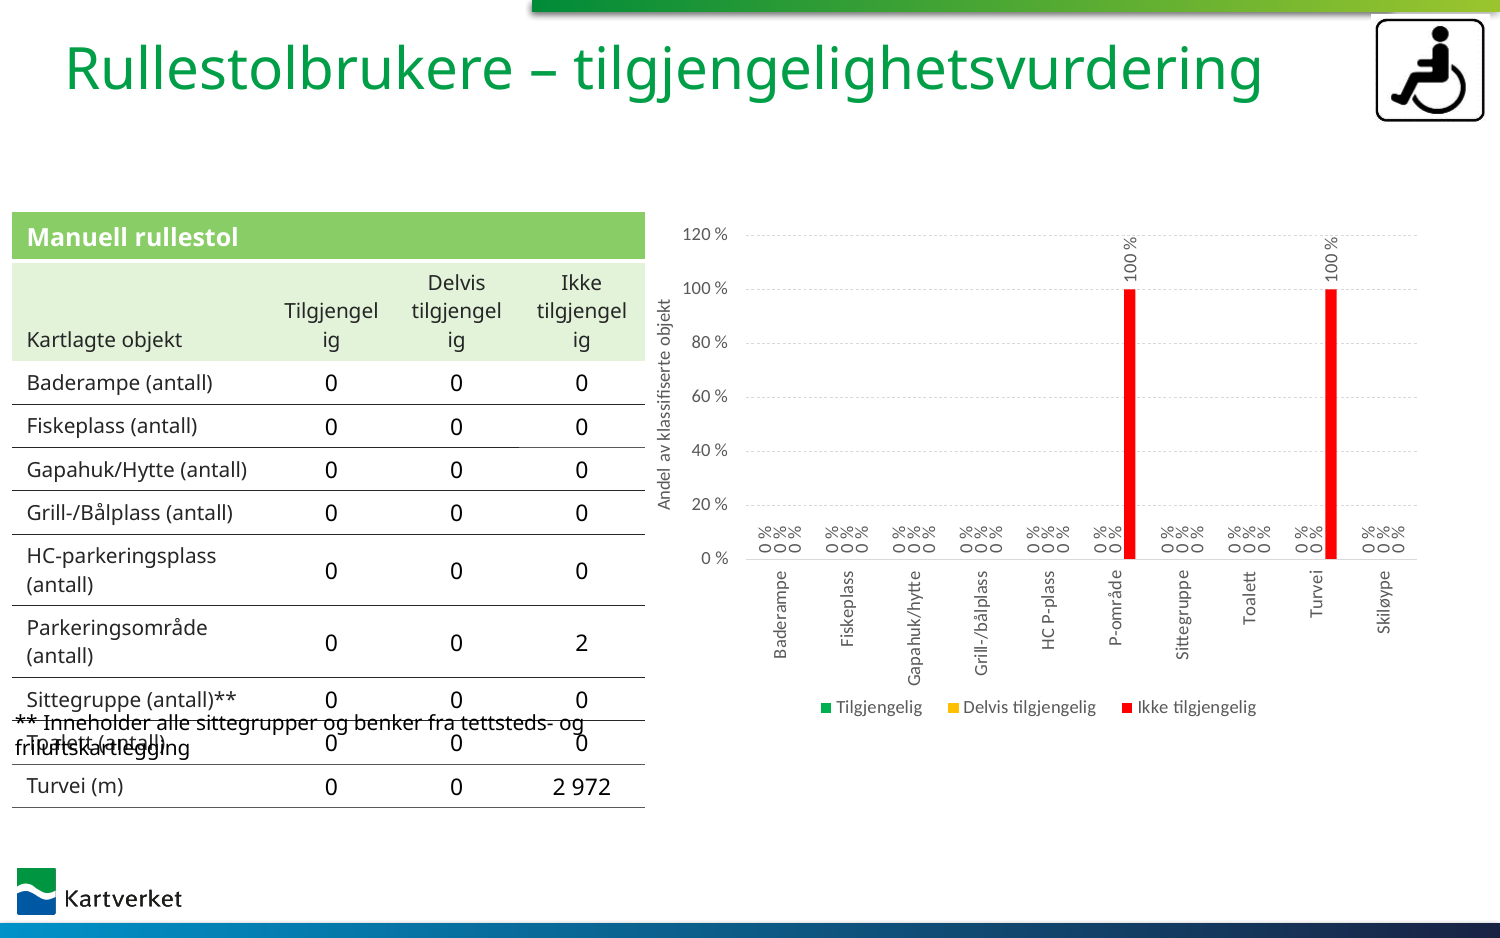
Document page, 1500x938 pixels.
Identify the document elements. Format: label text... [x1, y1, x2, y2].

table_cell Grill-/Bålplass (antall) [12, 491, 269, 534]
picture [643, 218, 1427, 728]
table_cell 0 [394, 405, 519, 447]
table_cell 2 [519, 606, 638, 677]
table_cell 0 [269, 678, 394, 702]
table_cell 0 [394, 678, 519, 702]
table_cell 0 [394, 361, 519, 404]
table_cell 0 [269, 361, 394, 404]
table_cell Baderampe (antall) [12, 361, 269, 404]
table_cell Tilgjengelig [269, 263, 394, 361]
table_cell Fiskeplass (antall) [12, 405, 269, 447]
table_cell 0 [394, 448, 519, 490]
table_cell Parkeringsområde (antall) [12, 606, 269, 677]
table_cell Turvei (m) [12, 768, 269, 807]
picture [1371, 13, 1491, 127]
table_cell 0 [519, 448, 638, 490]
table_cell 2 972 [519, 768, 645, 807]
table_cell Delvis tilgjengelig [394, 263, 519, 361]
table_cell Kartlagte objekt [12, 263, 269, 361]
text_box ** Inneholder alle sittegrupper og benker fra tettsteds- og friluftskartlegging [0, 702, 745, 768]
table_cell 0 [394, 535, 519, 605]
table_cell 0 [519, 535, 638, 605]
text_box Rullestolbrukere – tilgjengelighetsvurdering [49, 12, 1372, 109]
table_cell 0 [269, 606, 394, 677]
table_cell Ikke tilgjengelig [519, 263, 638, 361]
table_cell 0 [269, 768, 394, 807]
table_cell 0 [519, 361, 638, 404]
table_cell 0 [519, 491, 638, 534]
table_header Manuell rullestol [12, 212, 645, 259]
table_cell Gapahuk/Hytte (antall) [12, 448, 269, 490]
table_cell 0 [269, 448, 394, 490]
table_cell Sittegruppe (antall)** [12, 678, 269, 702]
table_cell HC-parkeringsplass (antall) [12, 535, 269, 605]
table_cell 0 [519, 678, 638, 702]
table_cell 0 [269, 535, 394, 605]
table_cell 0 [269, 491, 394, 534]
table_cell 0 [269, 405, 394, 447]
table_cell 0 [394, 768, 519, 807]
table_cell 0 [394, 491, 519, 534]
table_cell 0 [394, 606, 519, 677]
table_cell 0 [519, 405, 638, 447]
